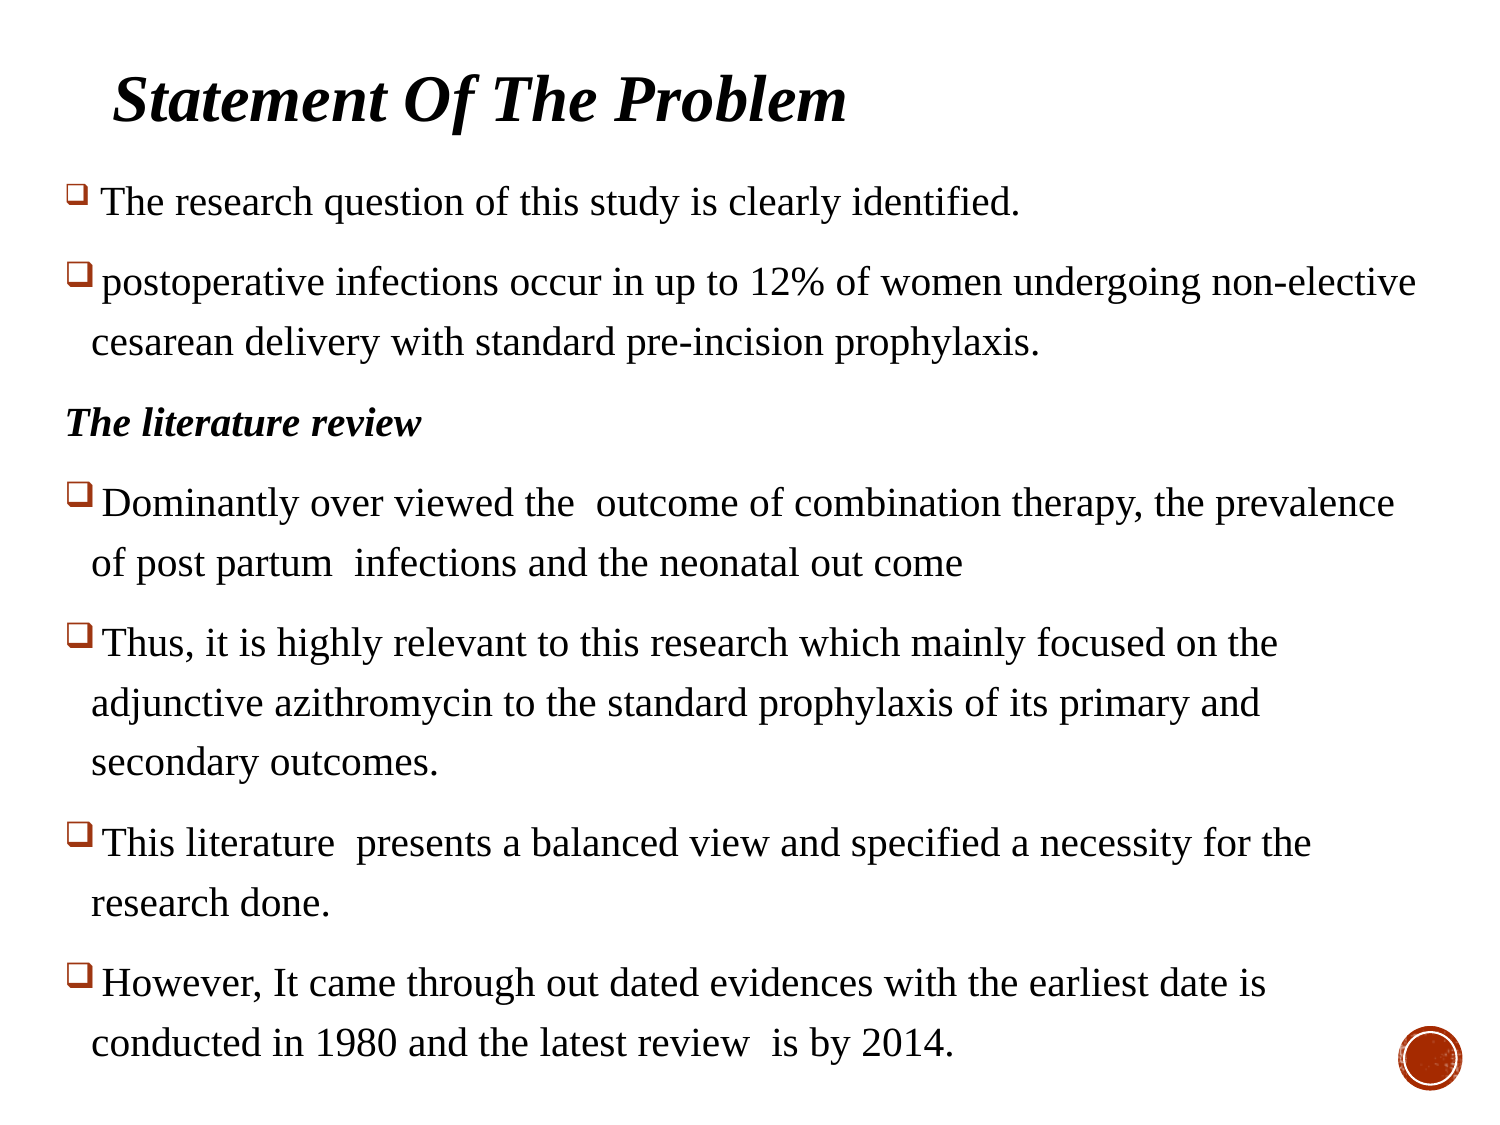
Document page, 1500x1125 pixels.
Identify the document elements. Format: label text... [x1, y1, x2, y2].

list The research question of this study is clearly identified. postoperative infections occur in up to 12% of women undergoing non-elective cesarean delivery with standard pre-incision prophylaxis. The literature review Dominantly over viewed the outcome of combination therapy, the prevalence of post partum infections and the neonatal out come Thus, it is highly relevant to this research which mainly focused on the adjunctive azithromycin to the standard prophylaxis of its primary and secondary outcomes. This literature presents a balanced view and specified a necessity for the research done. However, It came through out dated evidences with the earliest date is conducted in 1980 and the latest review is by 2014. [49, 156, 1440, 1074]
title Statement Of The Problem [97, 65, 1392, 135]
slide_number [1391, 1028, 1471, 1089]
